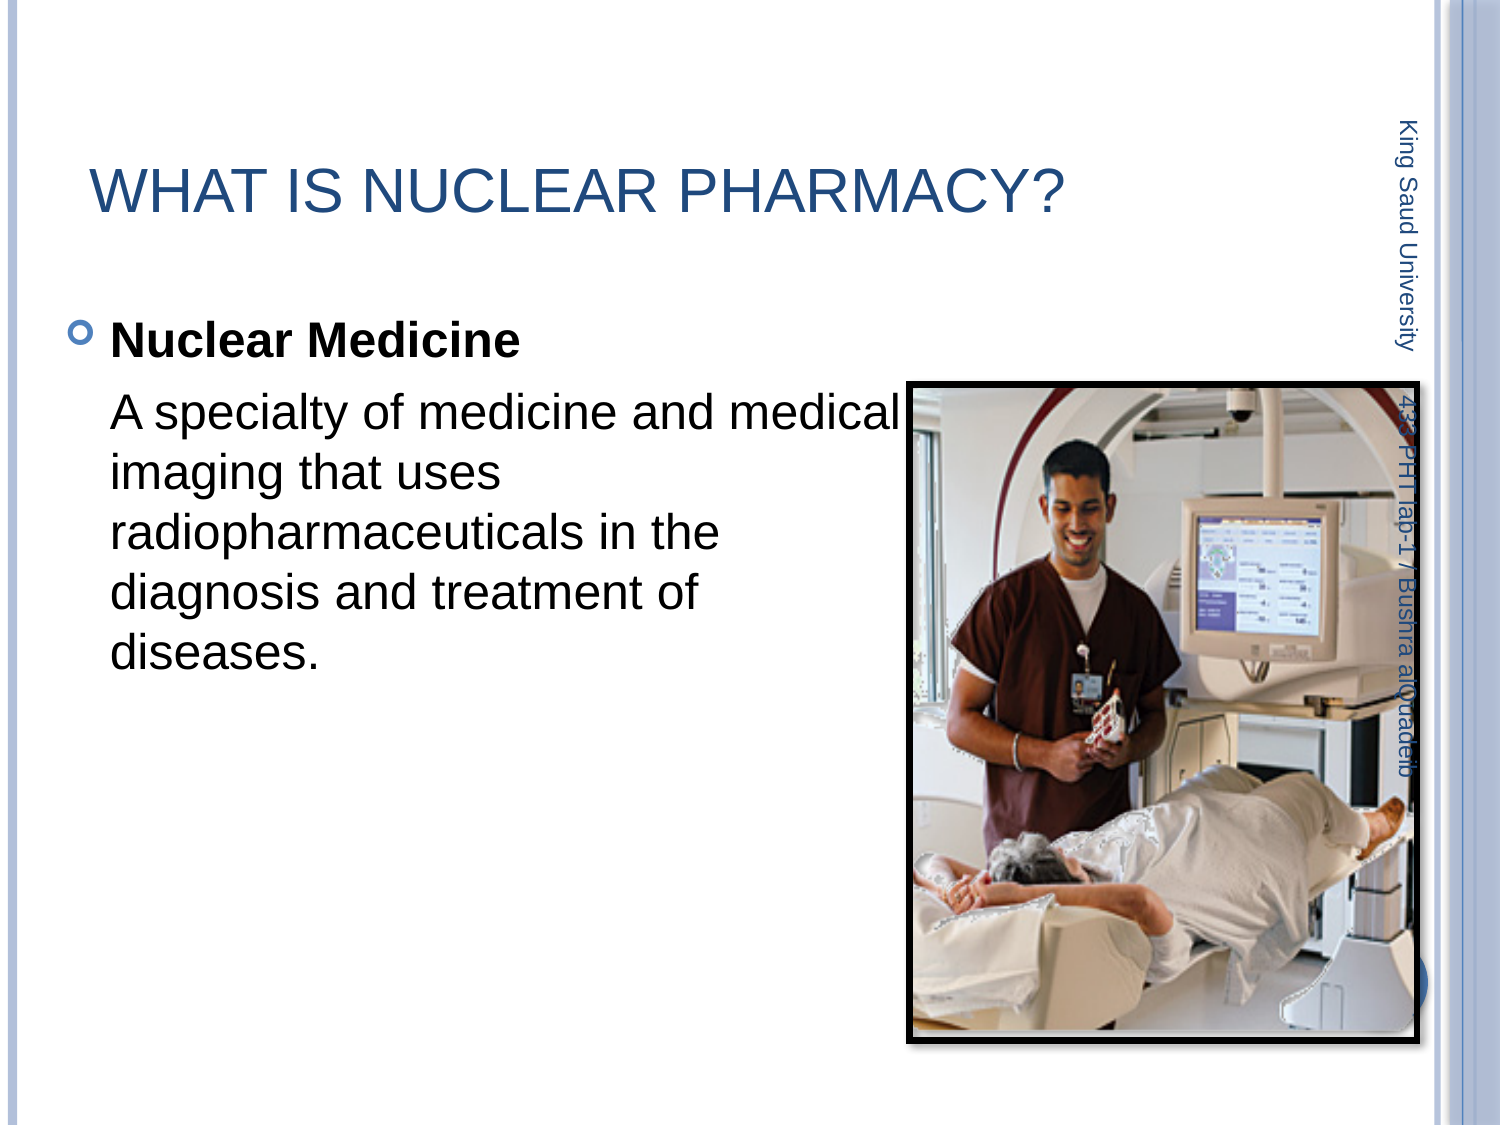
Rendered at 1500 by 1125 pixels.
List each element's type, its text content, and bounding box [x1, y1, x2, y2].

slide_number King Saud University [1378, 43, 1442, 374]
title What is Nuclear Pharmacy? [75, 45, 1300, 233]
footer 433 PHT lab-1 / Bushra alQuadeib [1379, 380, 1440, 906]
picture [911, 386, 1415, 1039]
slide_number 4 [1430, 940, 1434, 1027]
list Nuclear Medicine A specialty of medicine and medical imaging that uses radiopharmaceuticals in the diagnosis and treatment of diseases. [50, 299, 925, 975]
